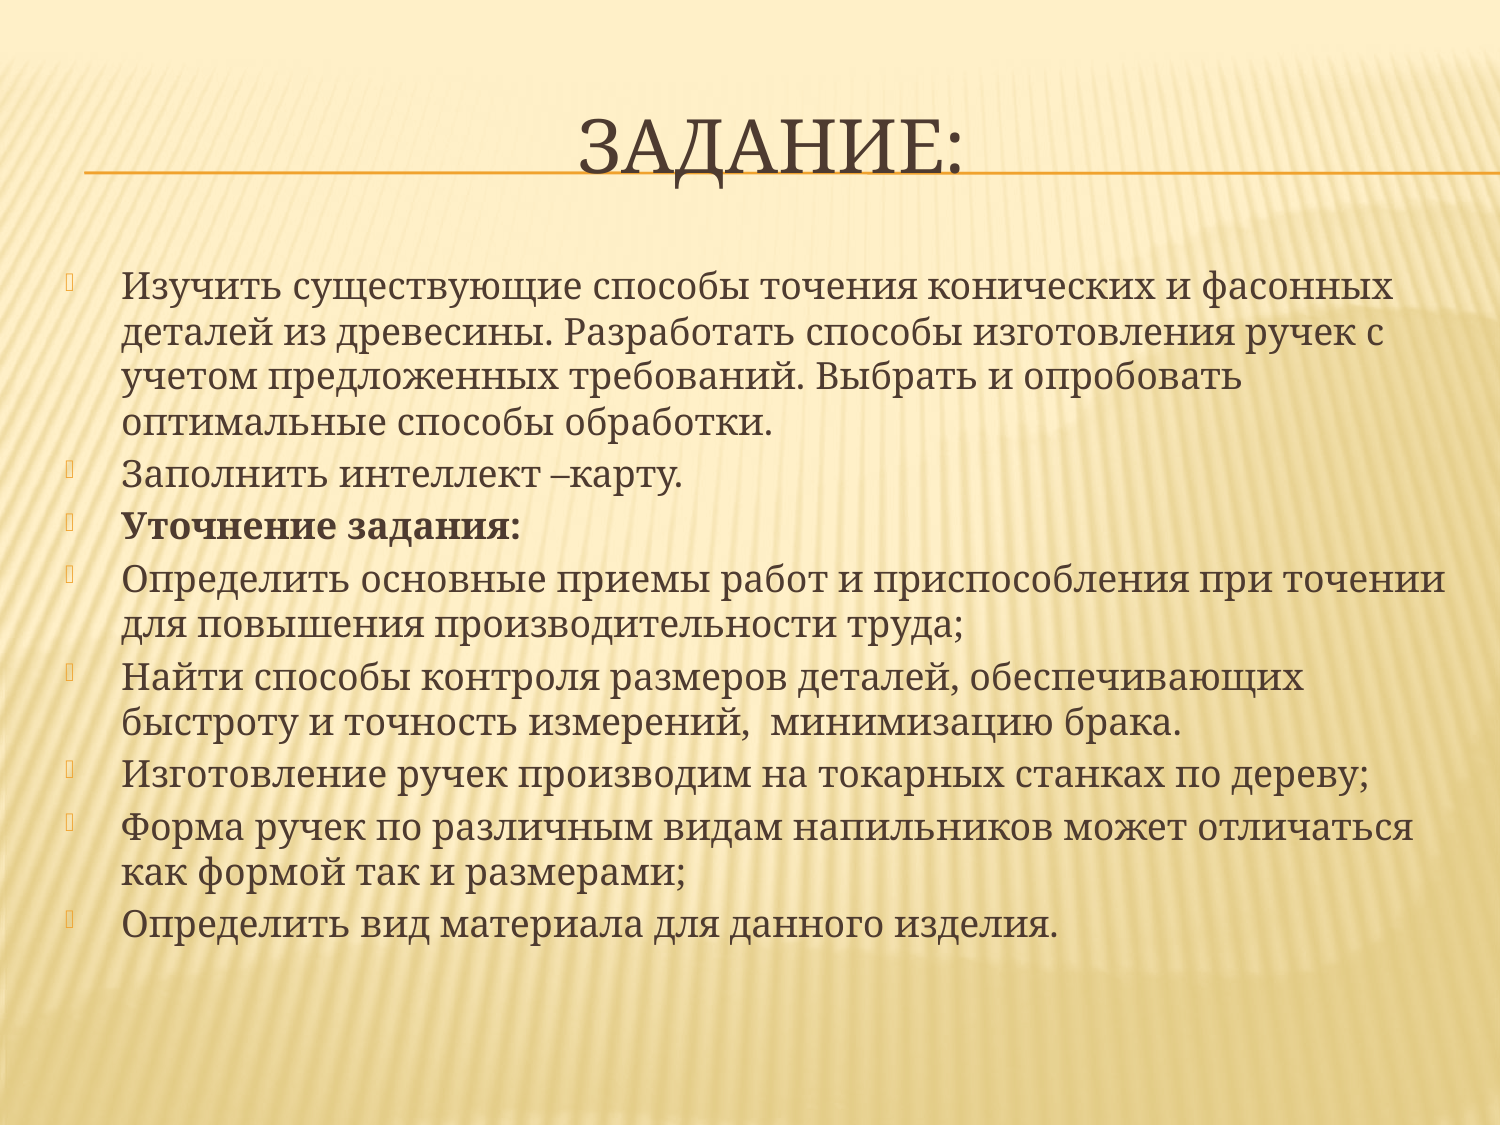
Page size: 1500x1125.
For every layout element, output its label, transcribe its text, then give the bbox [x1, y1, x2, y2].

list Изучить существующие способы точения конических и фасонных деталей из древесины. Разработать способы изготовления ручек с учетом предложенных требований. Выбрать и опробовать оптимальные способы обработки. Заполнить интеллект –карту. Уточнение задания: Определить основные приемы работ и приспособления при точении для повышения производительности труда; Найти способы контроля размеров деталей, обеспечивающих быстроту и точность измерений, минимизацию брака. Изготовление ручек производим на токарных станках по дереву; Форма ручек по различным видам напильников может отличаться как формой так и размерами; Определить вид материала для данного изделия. [49, 254, 1476, 998]
title задание: [50, 75, 1475, 213]
